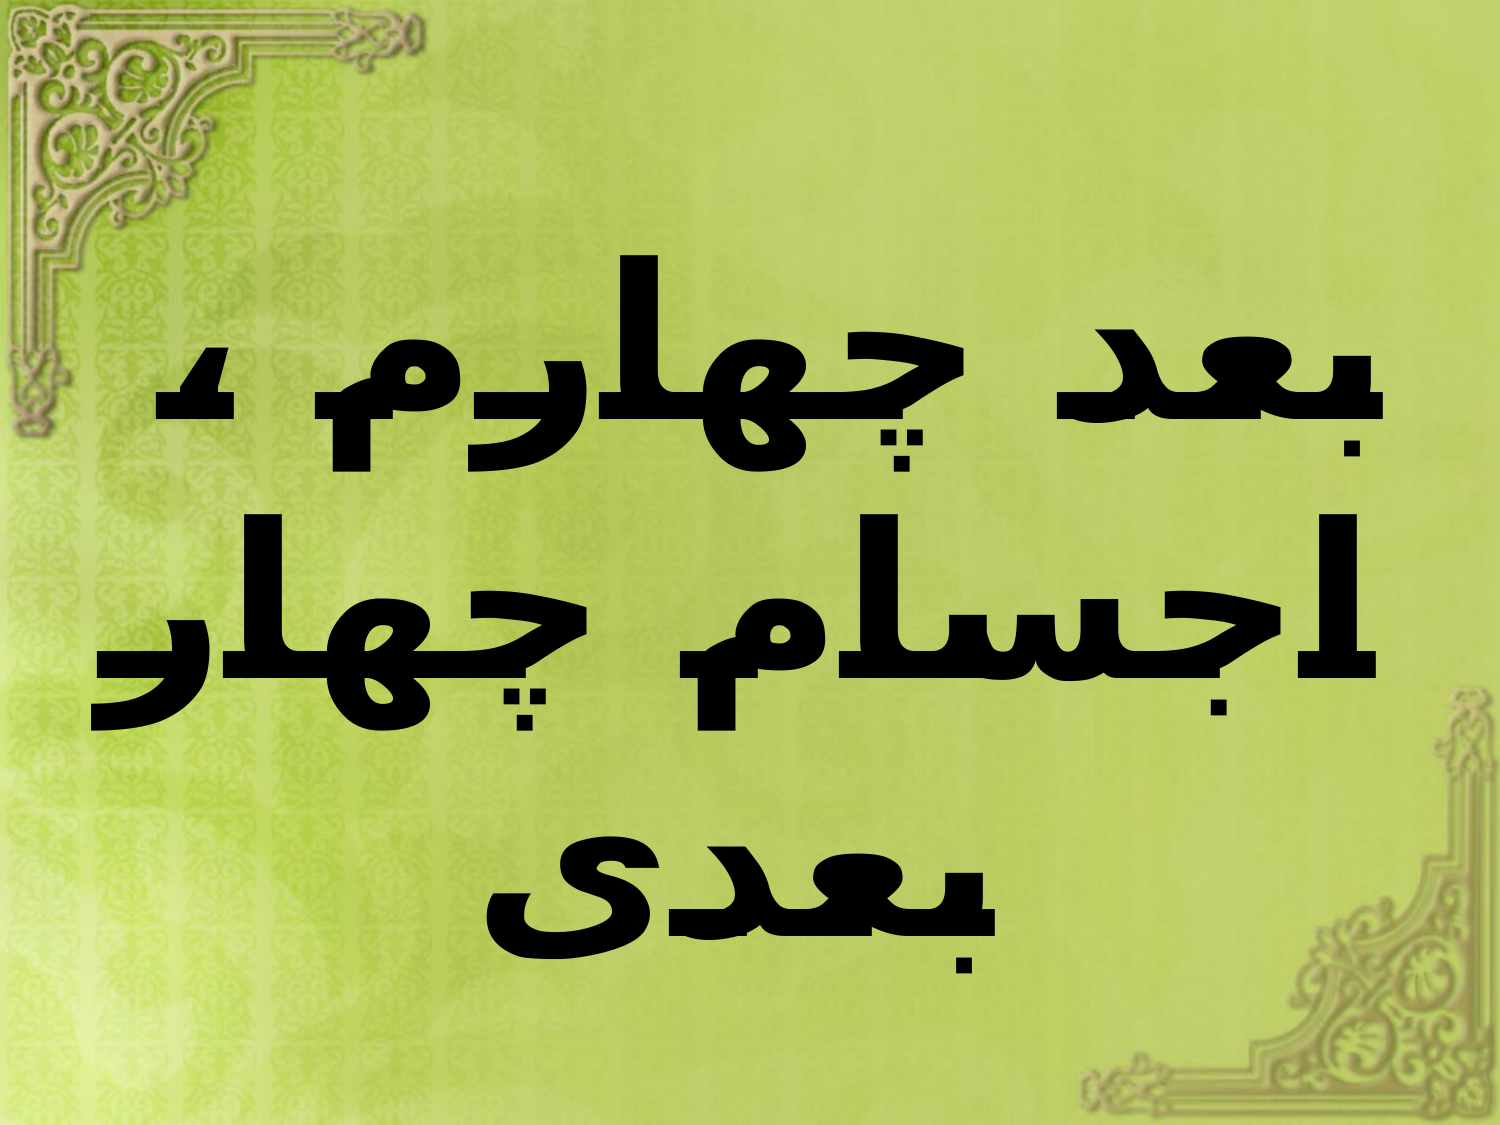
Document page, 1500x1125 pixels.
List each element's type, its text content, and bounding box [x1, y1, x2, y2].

picture [0, 0, 1500, 1125]
title بعد چهارم ، اجسام چهار بعدی [62, 174, 1413, 988]
